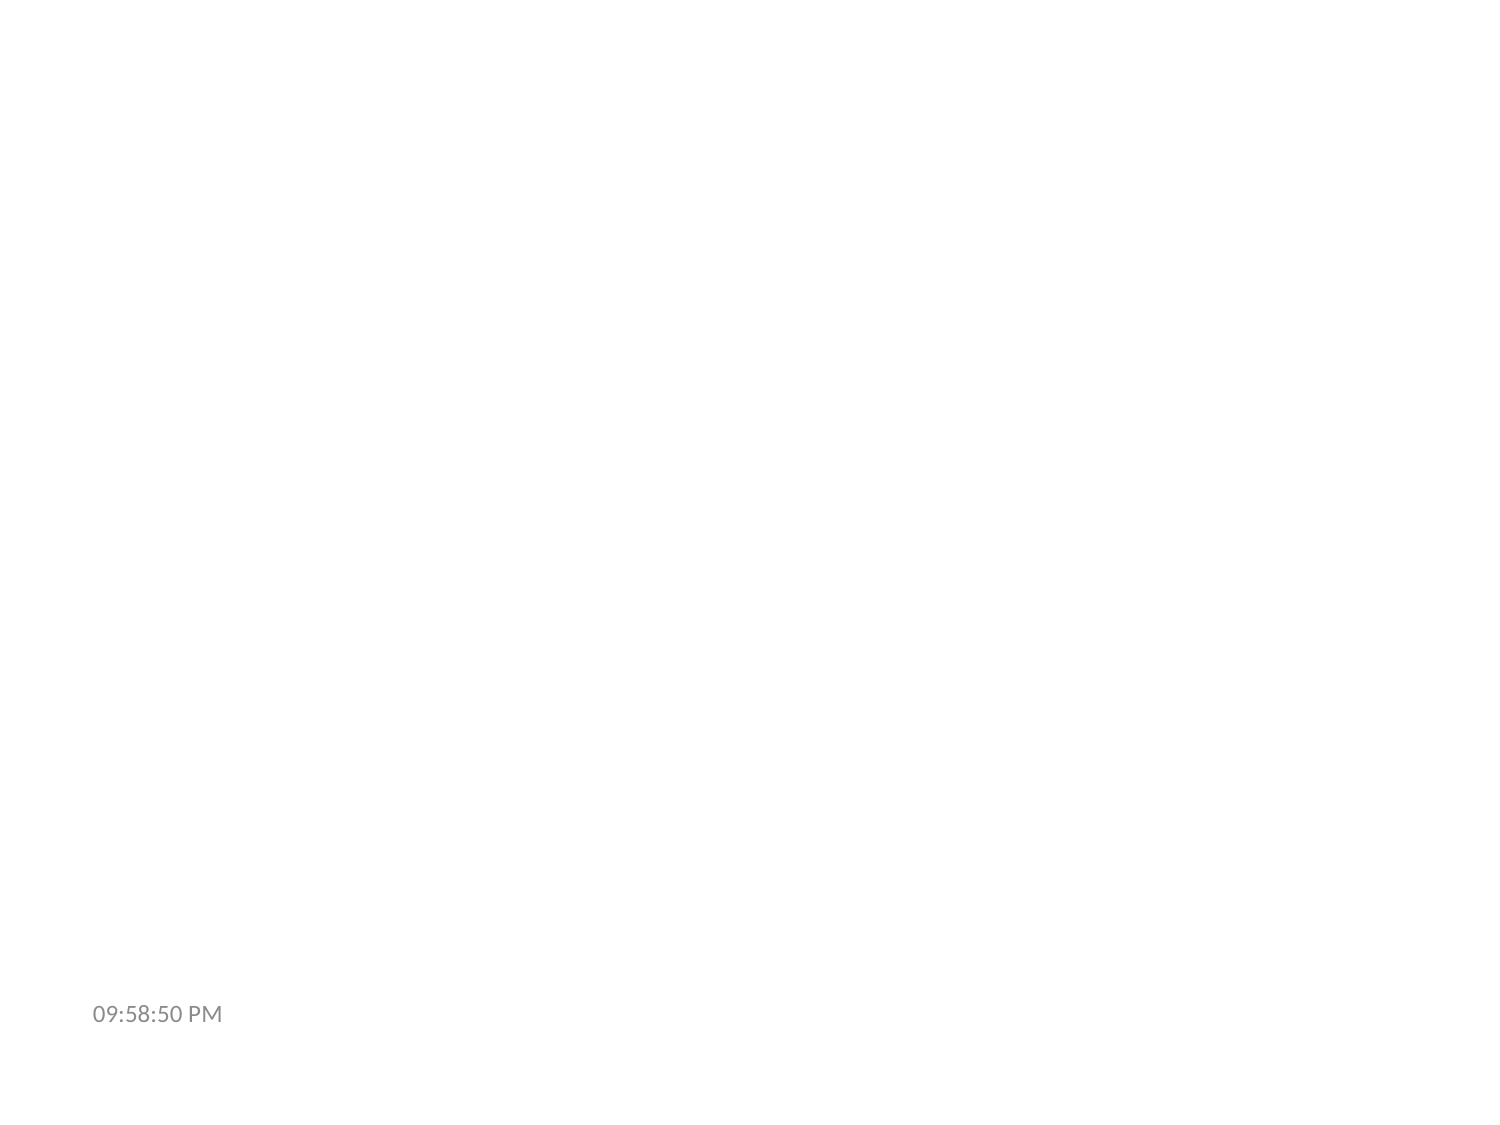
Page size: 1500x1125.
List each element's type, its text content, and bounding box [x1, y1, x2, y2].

text_box 3:35:09 PM [77, 982, 428, 1043]
